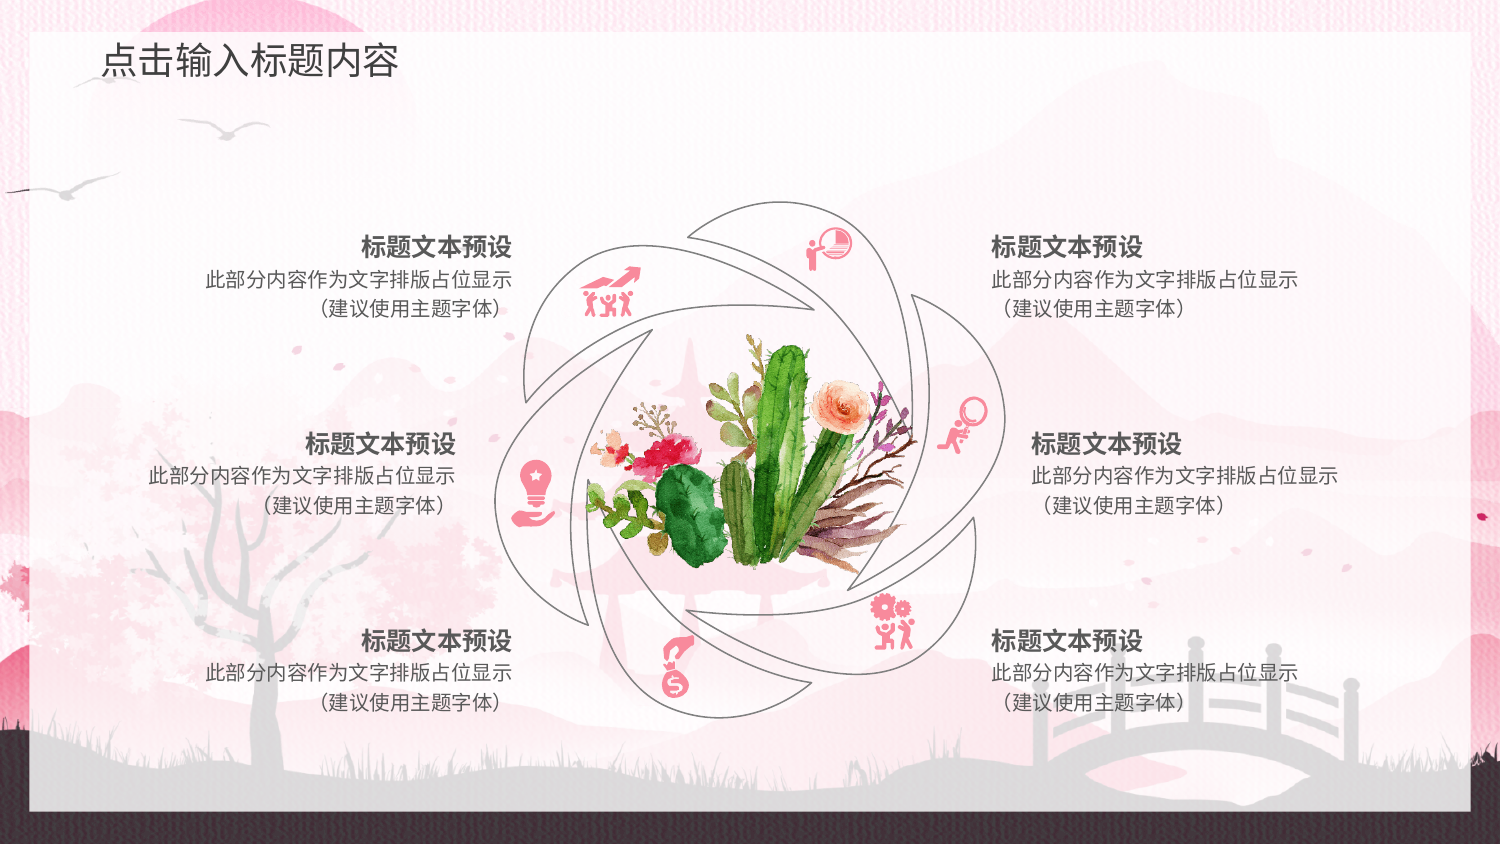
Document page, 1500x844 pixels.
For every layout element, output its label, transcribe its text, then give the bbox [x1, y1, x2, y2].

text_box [991, 231, 1372, 321]
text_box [144, 231, 525, 321]
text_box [1031, 428, 1412, 518]
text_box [482, 178, 1018, 742]
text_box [88, 428, 469, 518]
text_box 点击输入标题内容 [100, 28, 450, 91]
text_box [991, 624, 1372, 715]
picture [0, 0, 1500, 844]
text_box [144, 624, 525, 715]
